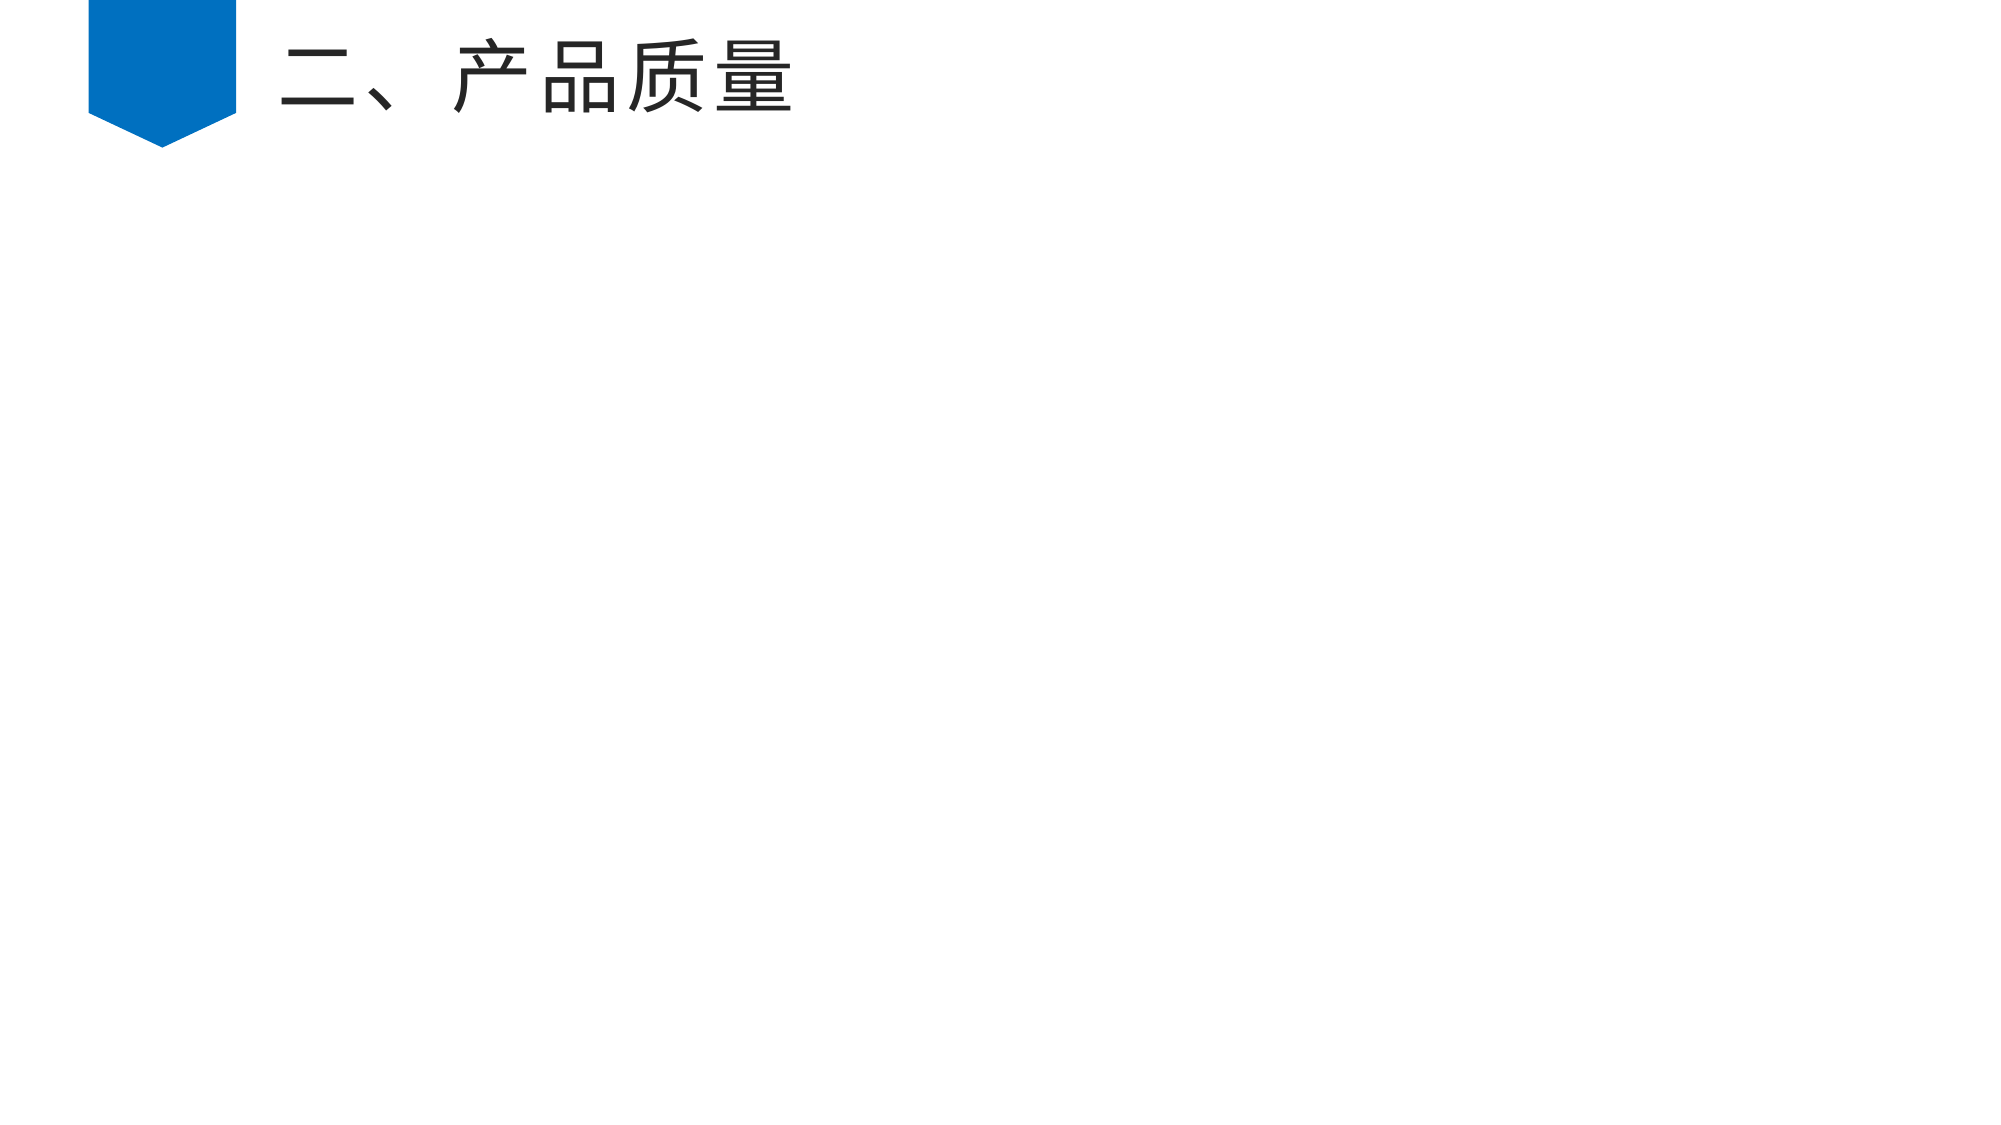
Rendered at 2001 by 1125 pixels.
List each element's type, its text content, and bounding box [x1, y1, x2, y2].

text_box [87, 0, 238, 149]
title 二、产品质量 [262, 15, 1940, 132]
